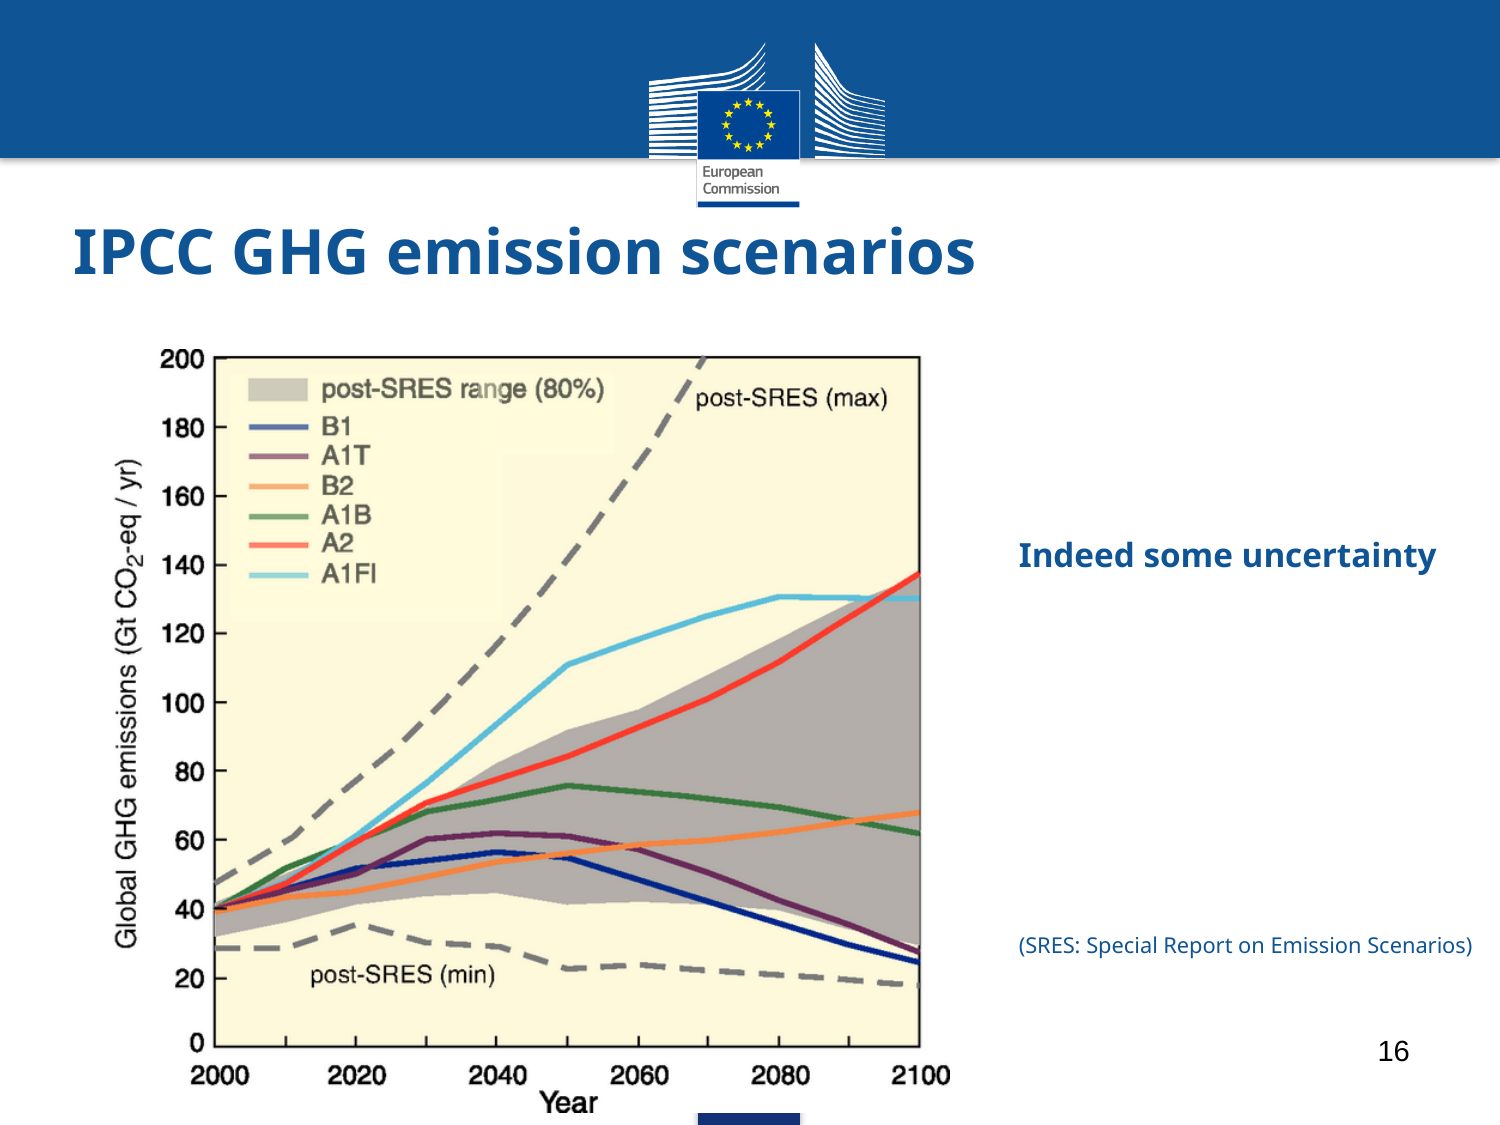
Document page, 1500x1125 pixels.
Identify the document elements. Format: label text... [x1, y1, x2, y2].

picture [649, 42, 885, 147]
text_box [229, 372, 615, 622]
slide_number 16 [1074, 1024, 1426, 1103]
text_box Indeed some uncertainty (SRES: Special Report on Emission Scenarios) [1004, 527, 1489, 965]
title IPCC GHG emission scenarios [0, 147, 1351, 352]
picture [111, 348, 950, 1113]
